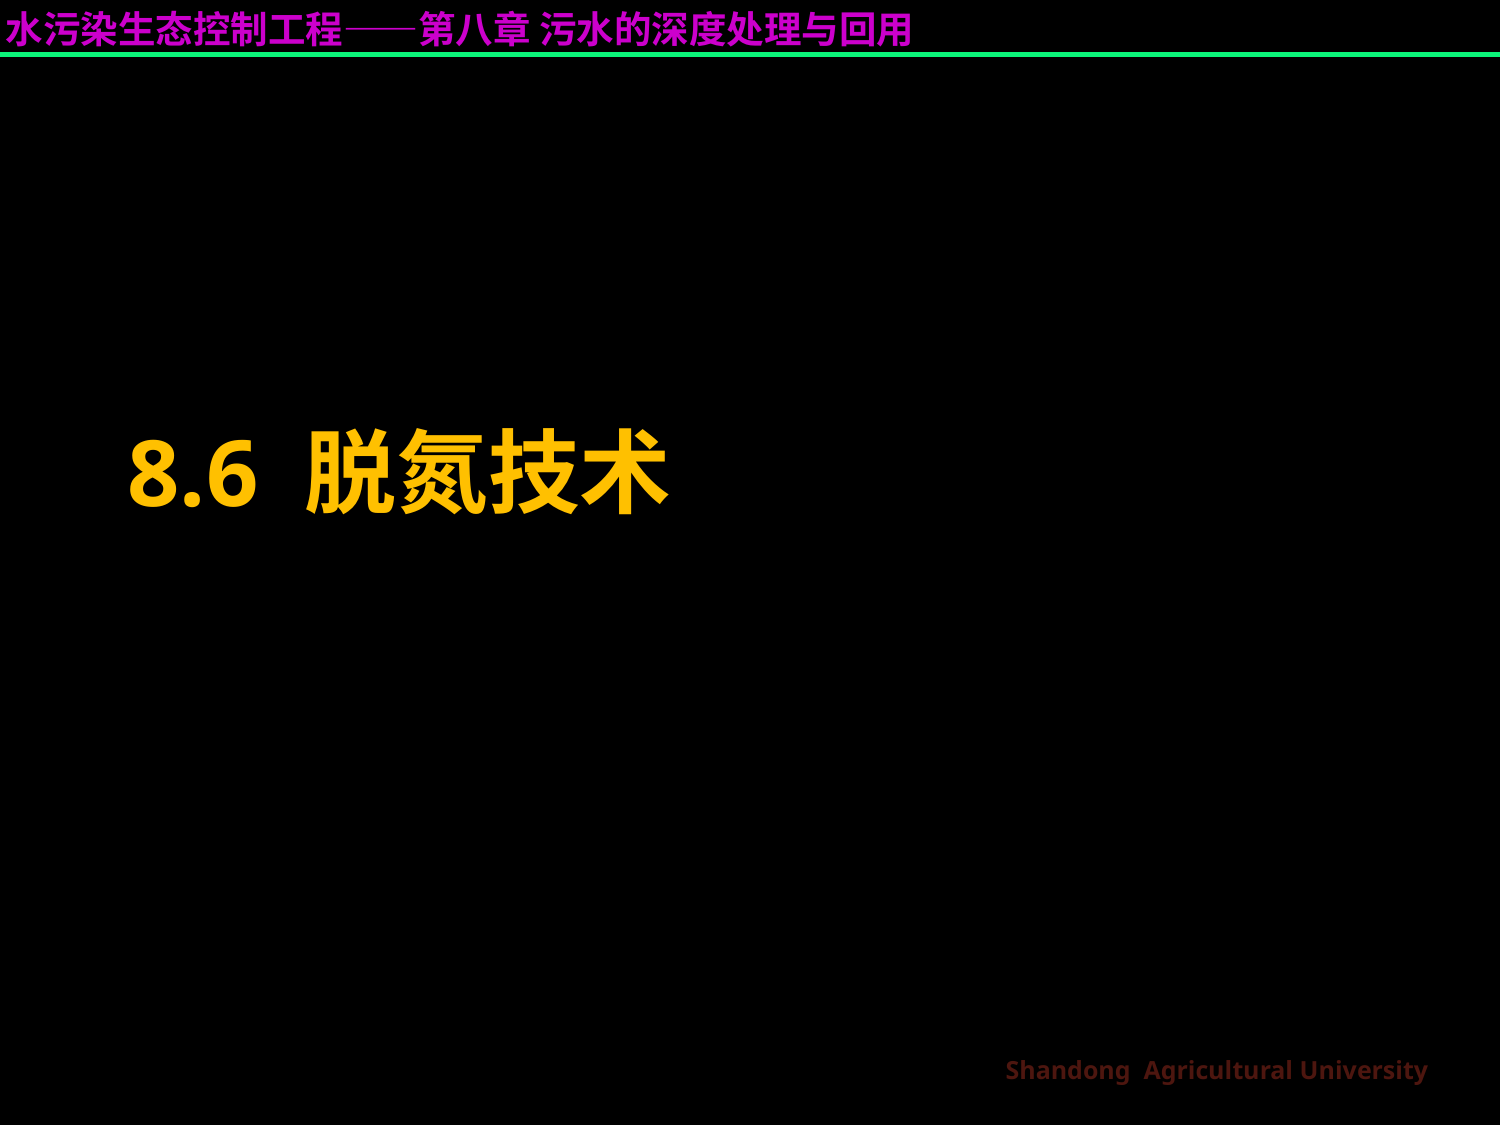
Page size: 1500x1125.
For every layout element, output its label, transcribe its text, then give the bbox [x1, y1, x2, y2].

title 8.6 脱氮技术 [112, 349, 1388, 591]
